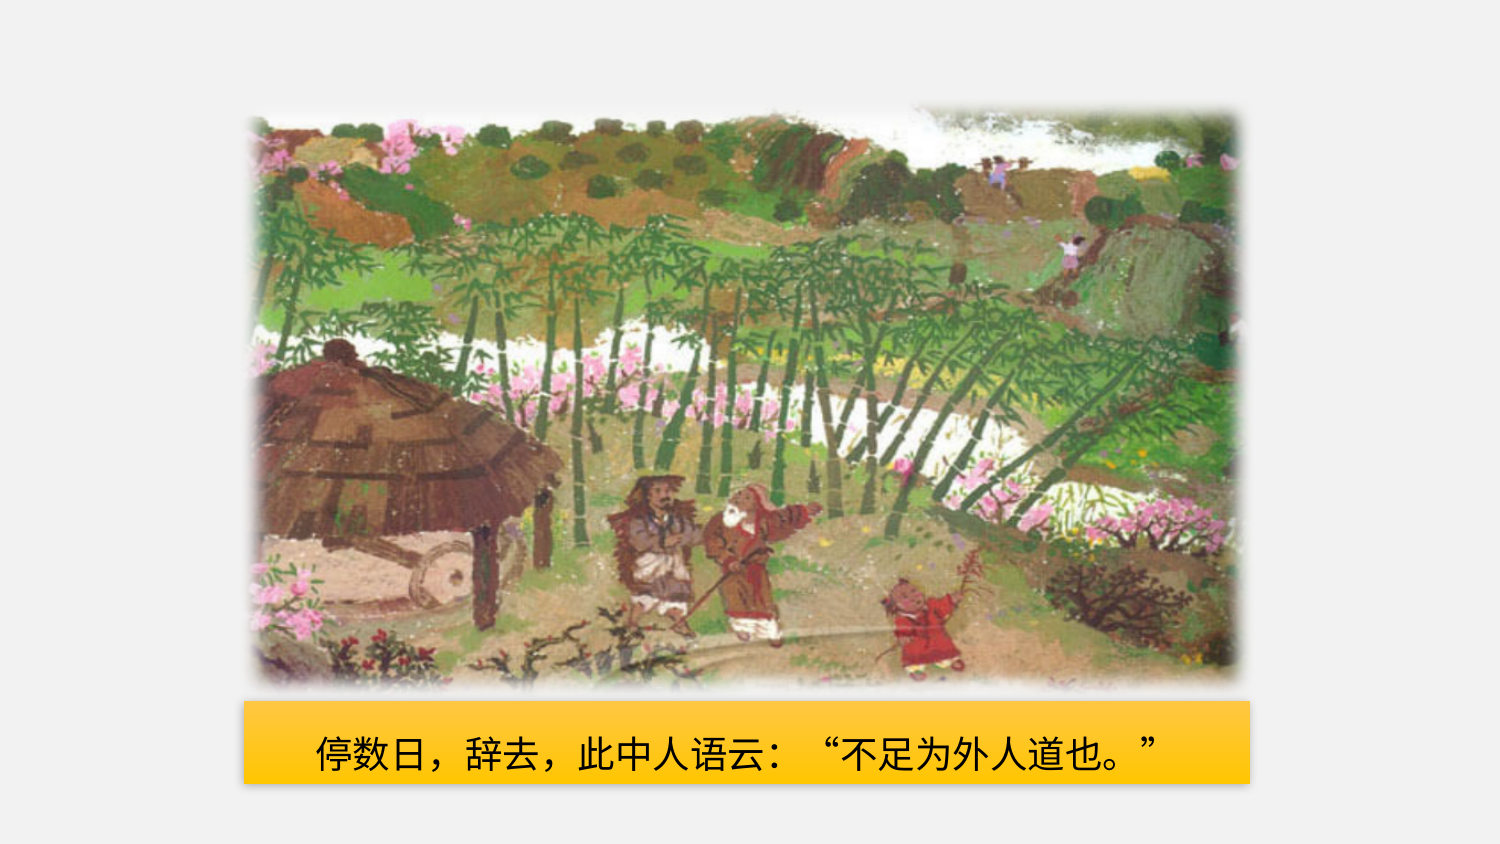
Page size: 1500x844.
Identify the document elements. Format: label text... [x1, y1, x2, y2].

text_box 停数日，辞去，此中人语云：“不足为外人道也。” [244, 701, 1250, 784]
picture [239, 97, 1254, 700]
